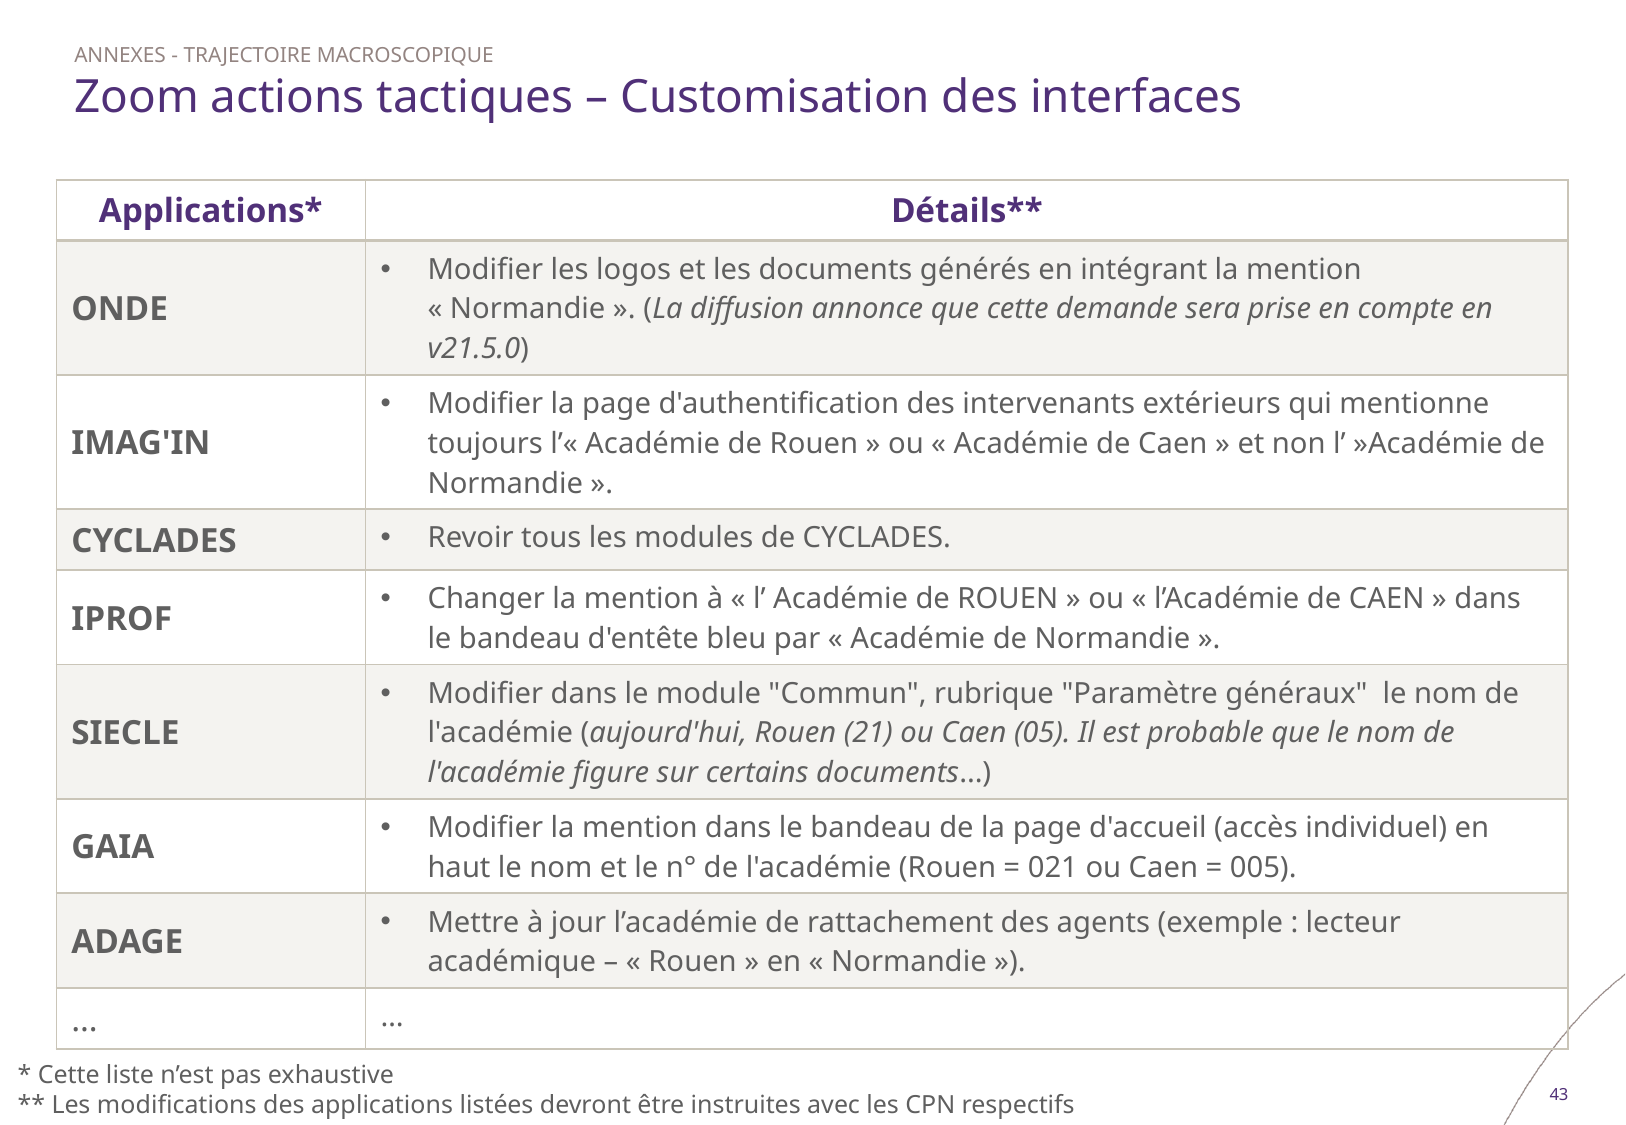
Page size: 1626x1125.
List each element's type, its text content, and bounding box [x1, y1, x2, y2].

table_cell Mettre à jour l’académie de rattachement des agents (exemple : lecteur académique – « Rouen » en « Normandie »). [366, 894, 1567, 987]
table_cell IMAG'IN [57, 376, 365, 508]
table_cell Modifier les logos et les documents générés en intégrant la mention « Normandie ». (La diffusion annonce que cette demande sera prise en compte en v21.5.0) [366, 242, 1567, 374]
table_header Détails** [366, 181, 1567, 239]
table_cell SIECLE [57, 665, 365, 798]
text_box * Cette liste n’est pas exhaustive ** Les modifications des applications listées devront être instruites avec les CPN respectifs [0, 1041, 1471, 1125]
table_cell Revoir tous les modules de CYCLADES. [366, 510, 1567, 569]
table_cell ONDE [57, 242, 365, 374]
table_cell Modifier dans le module "Commun", rubrique "Paramètre généraux" le nom de l'académie (aujourd'hui, Rouen (21) ou Caen (05). Il est probable que le nom de l'académie figure sur certains documents...) [366, 665, 1567, 798]
list ANNEXES - Trajectoire macroscopique [56, 23, 1569, 67]
title Zoom actions tactiques – Customisation des interfaces [56, 67, 1569, 179]
table_cell Modifier la mention dans le bandeau de la page d'accueil (accès individuel) en haut le nom et le n° de l'académie (Rouen = 021 ou Caen = 005). [366, 800, 1567, 892]
table_cell Modifier la page d'authentification des intervenants extérieurs qui mentionne toujours l’« Académie de Rouen » ou « Académie de Caen » et non l’ »Académie de Normandie ». [366, 376, 1567, 508]
table_cell GAIA [57, 800, 365, 892]
table_cell CYCLADES [57, 510, 365, 569]
table_cell … [366, 989, 1567, 1048]
table_header Applications* [57, 181, 365, 239]
table_cell ADAGE [57, 894, 365, 987]
picture [1499, 973, 1626, 1125]
table_cell IPROF [57, 571, 365, 664]
table_cell … [57, 989, 365, 1041]
table_cell Changer la mention à « l’ Académie de ROUEN » ou « l’Académie de CAEN » dans le bandeau d'entête bleu par « Académie de Normandie ». [366, 571, 1567, 664]
